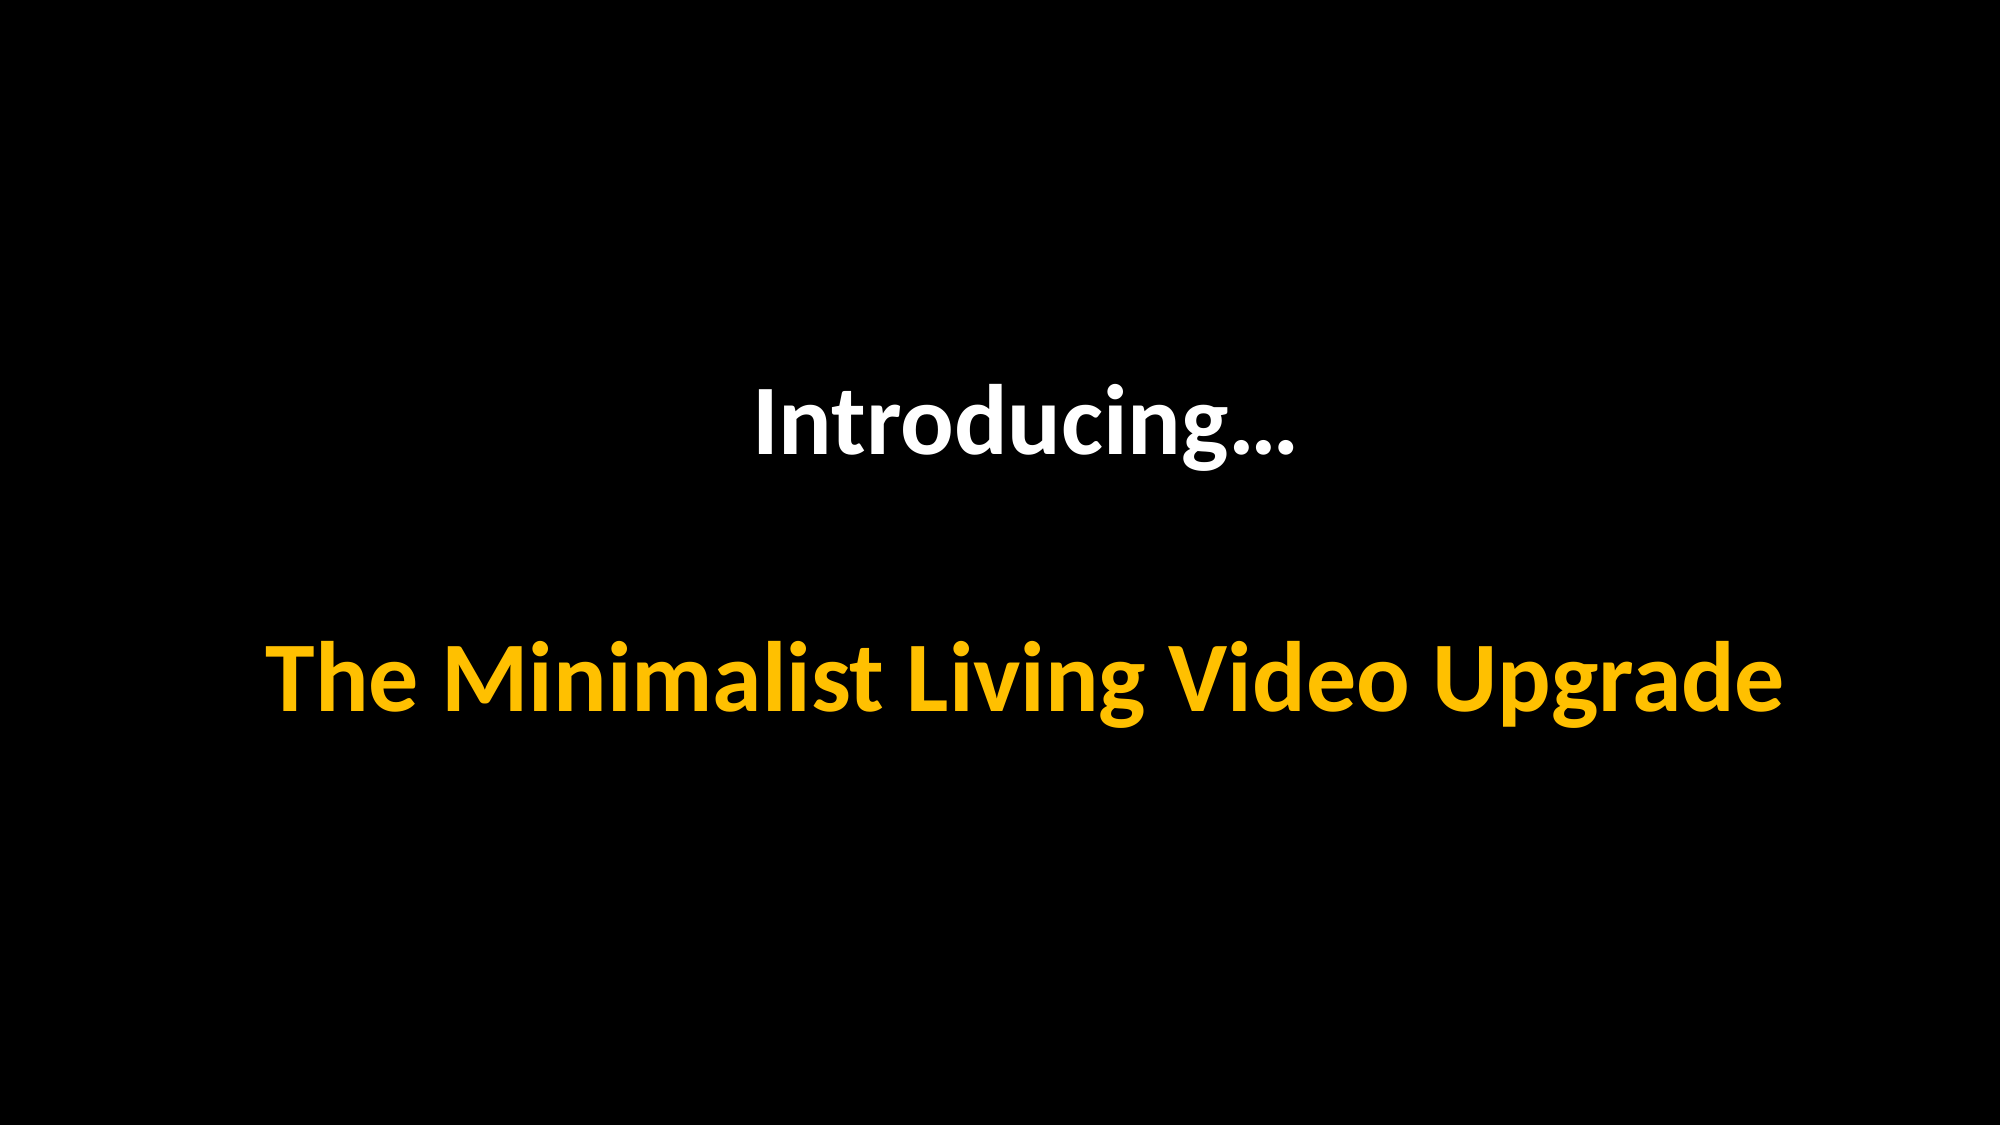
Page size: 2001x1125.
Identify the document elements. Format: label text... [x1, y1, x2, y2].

list Introducing… The Minimalist Living Video Upgrade [182, 360, 1870, 848]
